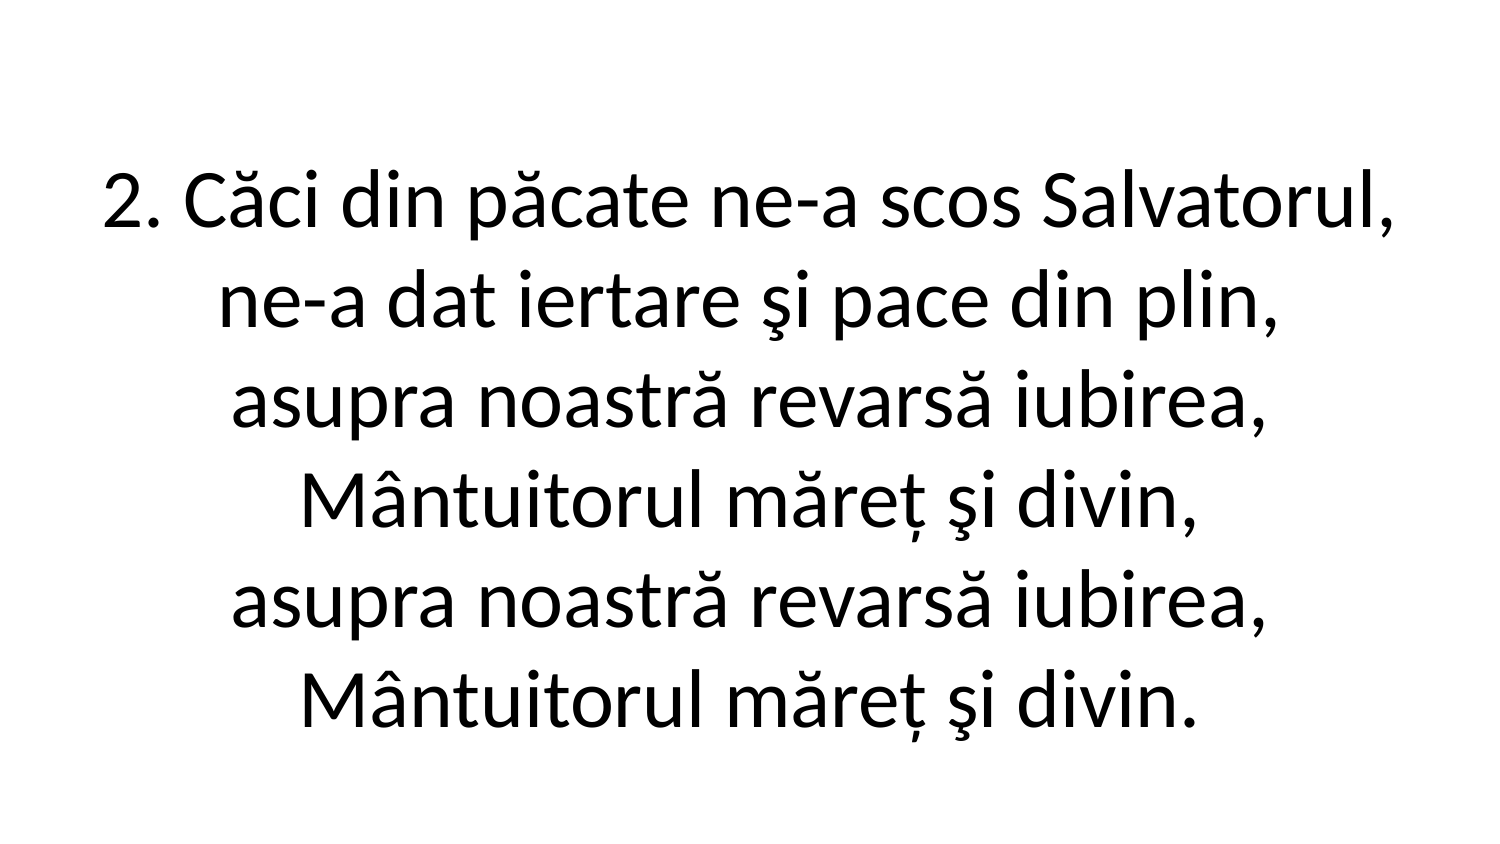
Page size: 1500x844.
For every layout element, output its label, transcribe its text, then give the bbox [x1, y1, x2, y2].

text_box 2. Căci din păcate ne-a scos Salvatorul, ne-a dat iertare şi pace din plin, asupra noastră revarsă iubirea, Mântuitorul măreț şi divin, asupra noastră revarsă iubirea, Mântuitorul măreț şi divin. [86, 92, 1414, 752]
